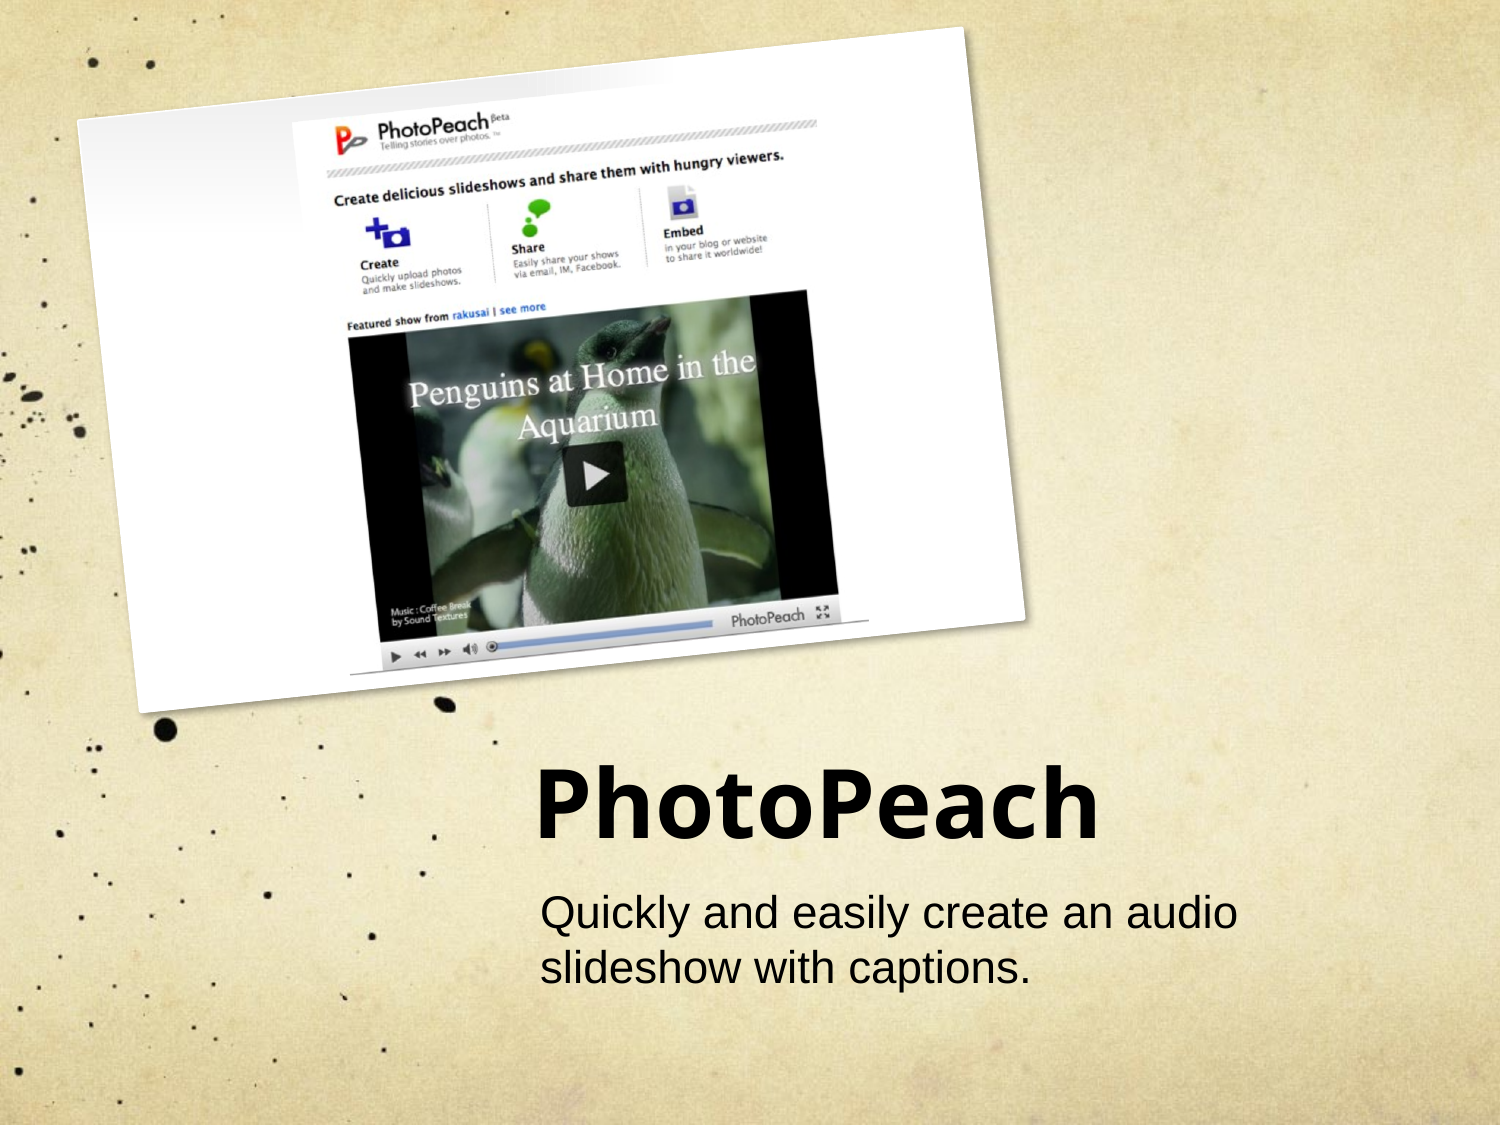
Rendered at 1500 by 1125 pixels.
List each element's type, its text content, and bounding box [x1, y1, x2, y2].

picture [0, 0, 1500, 1125]
title PhotoPeach [516, 667, 1427, 859]
list Quickly and easily create an audio slideshow with captions. [524, 874, 1433, 1018]
